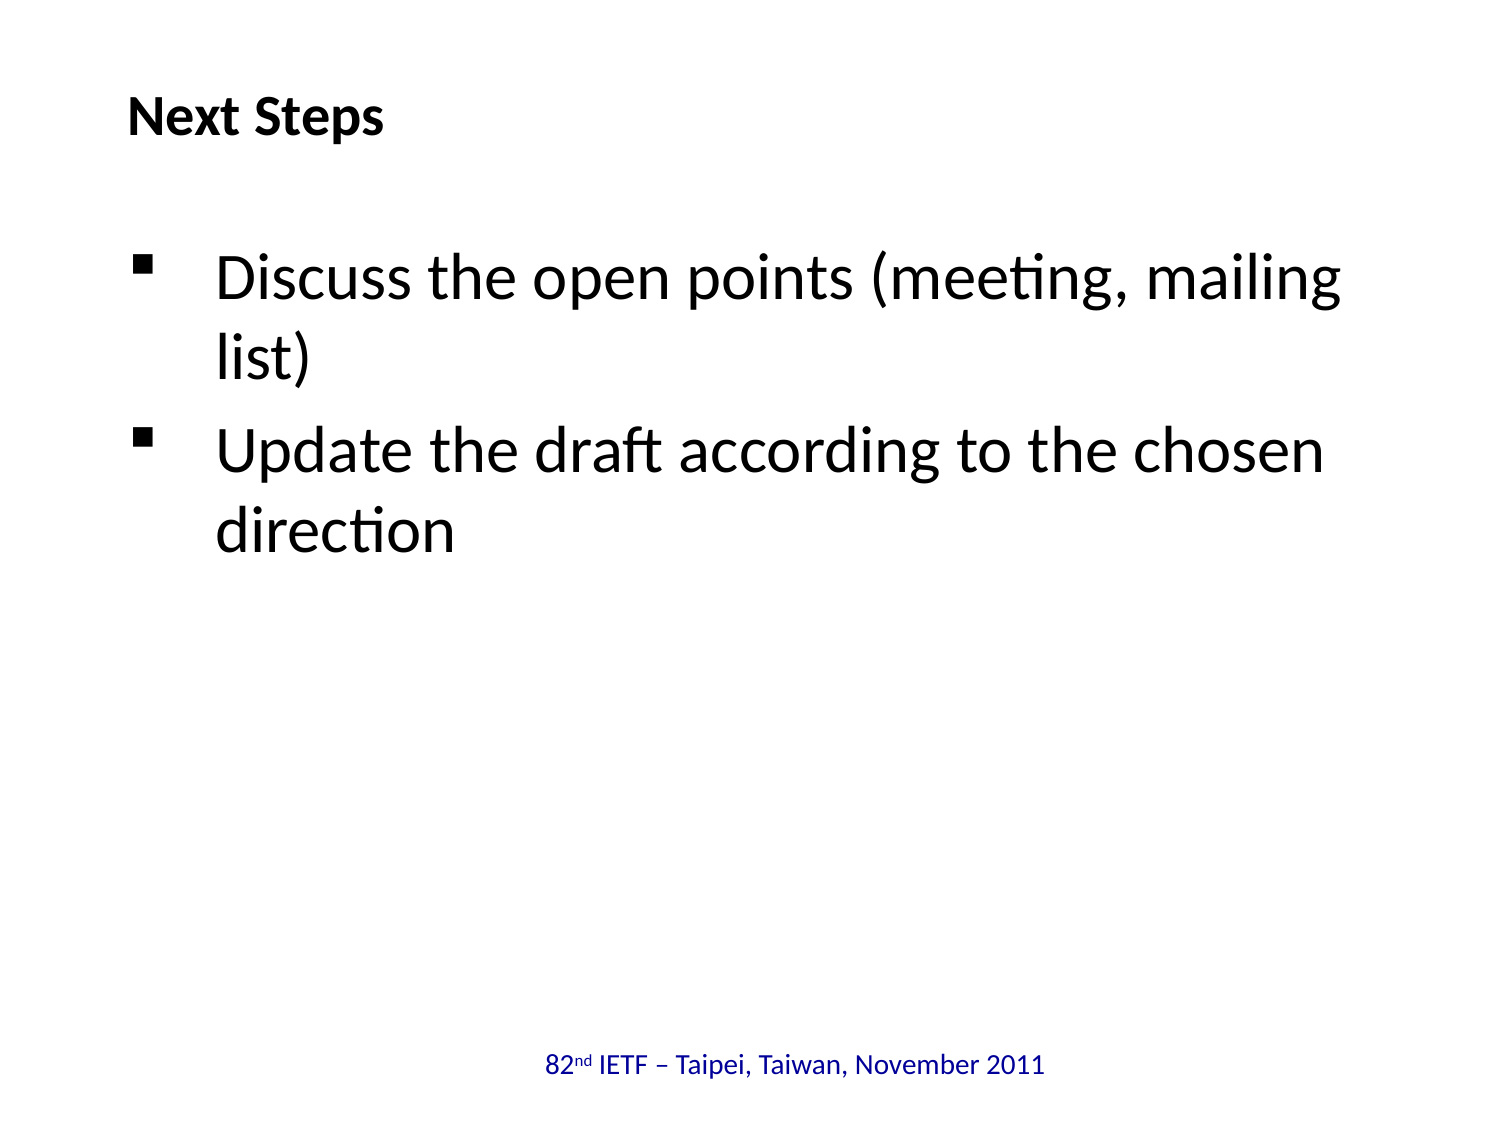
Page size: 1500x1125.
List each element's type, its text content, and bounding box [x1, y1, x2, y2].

title Next Steps [112, 62, 1388, 163]
list Discuss the open points (meeting, mailing list) Update the draft according to the chosen direction [112, 224, 1388, 1001]
